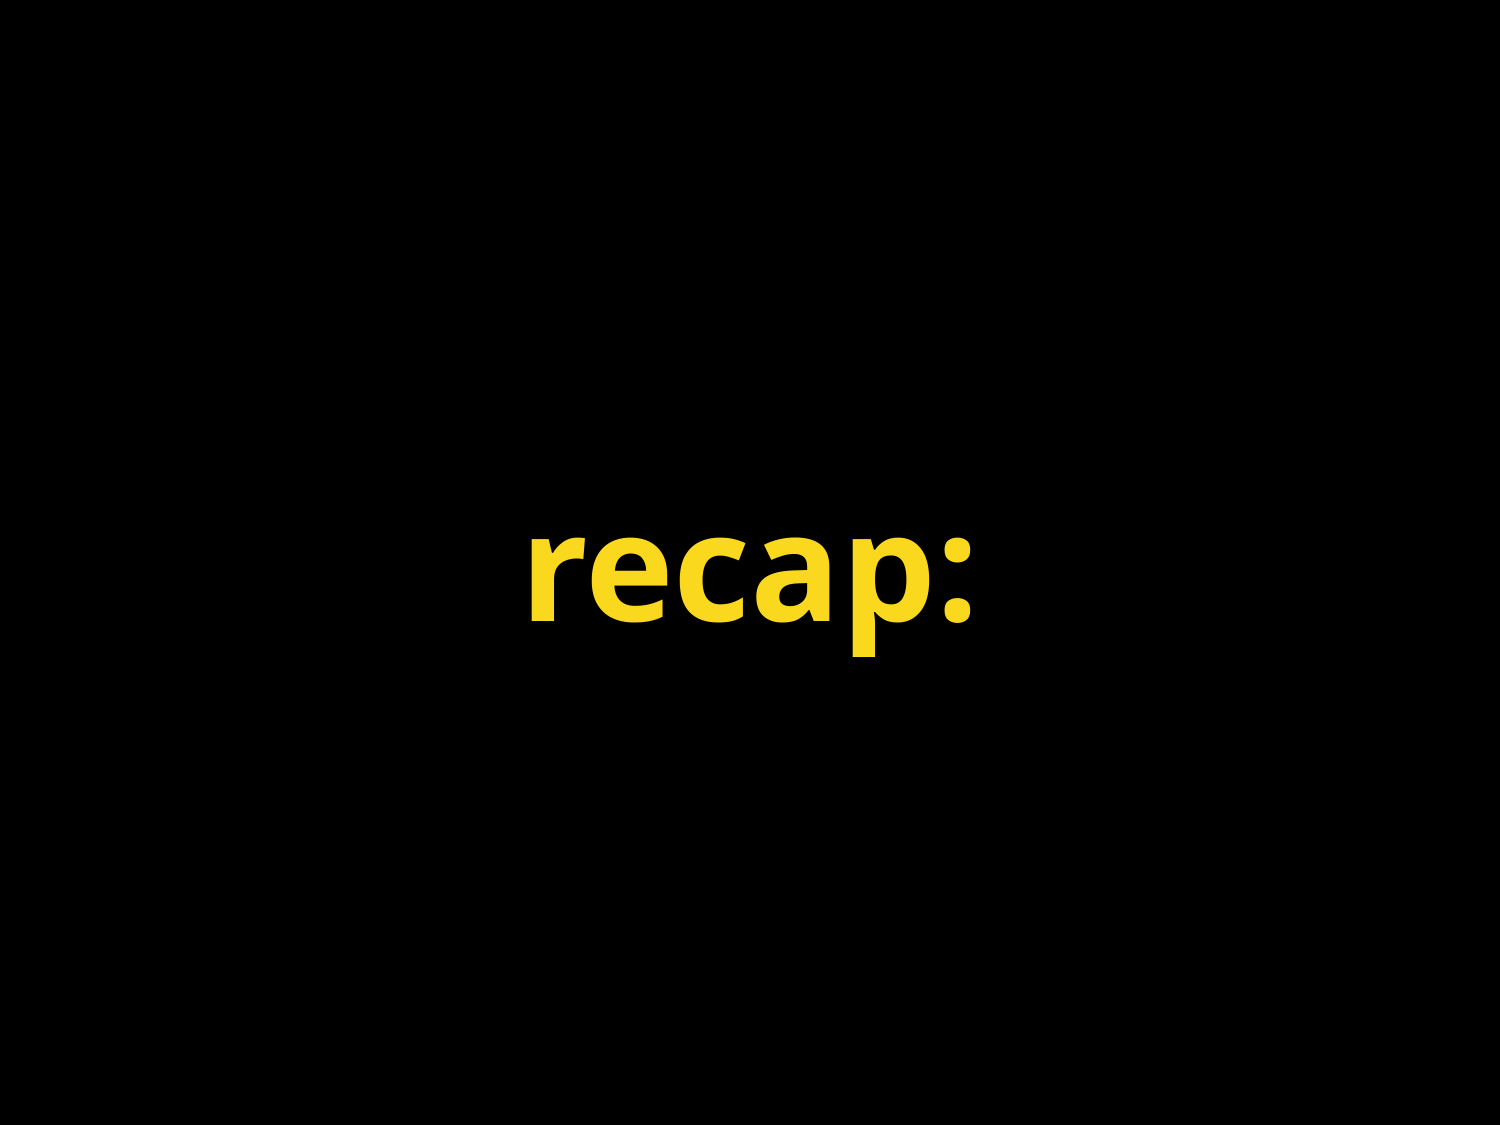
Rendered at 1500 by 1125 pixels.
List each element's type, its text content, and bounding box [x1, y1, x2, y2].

title recap: [49, 310, 1450, 813]
